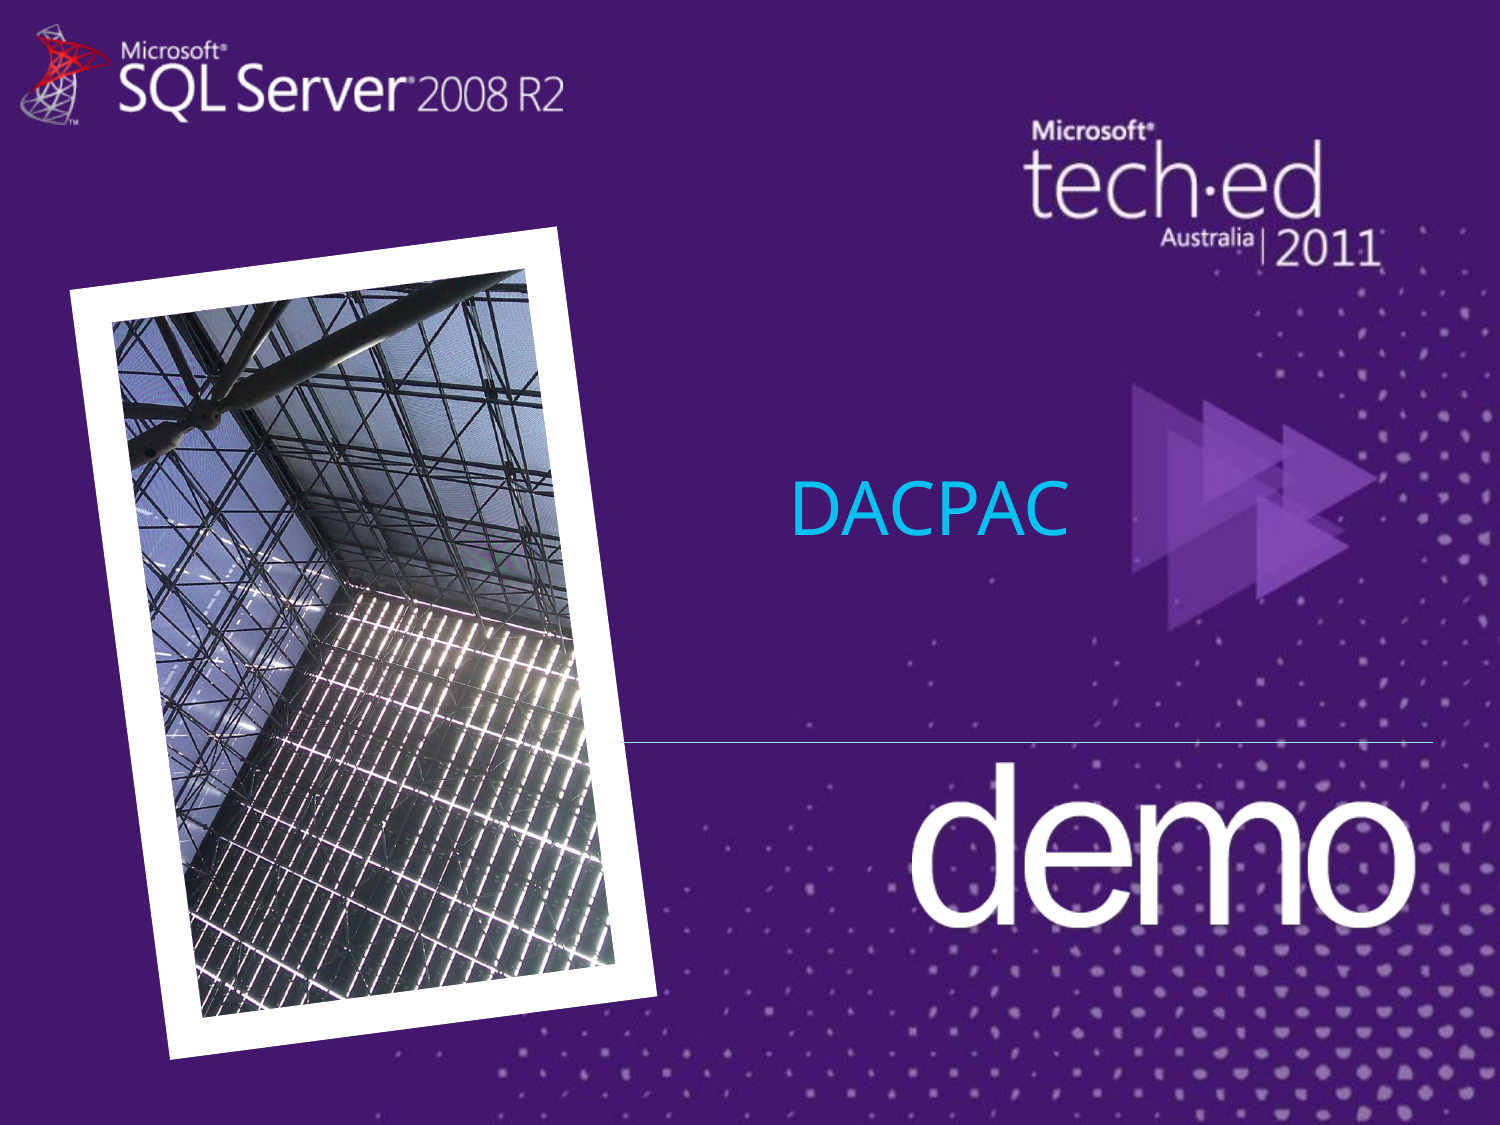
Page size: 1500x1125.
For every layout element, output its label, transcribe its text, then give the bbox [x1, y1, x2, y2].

title DACPAC [773, 385, 1388, 627]
picture [0, 0, 1500, 1125]
